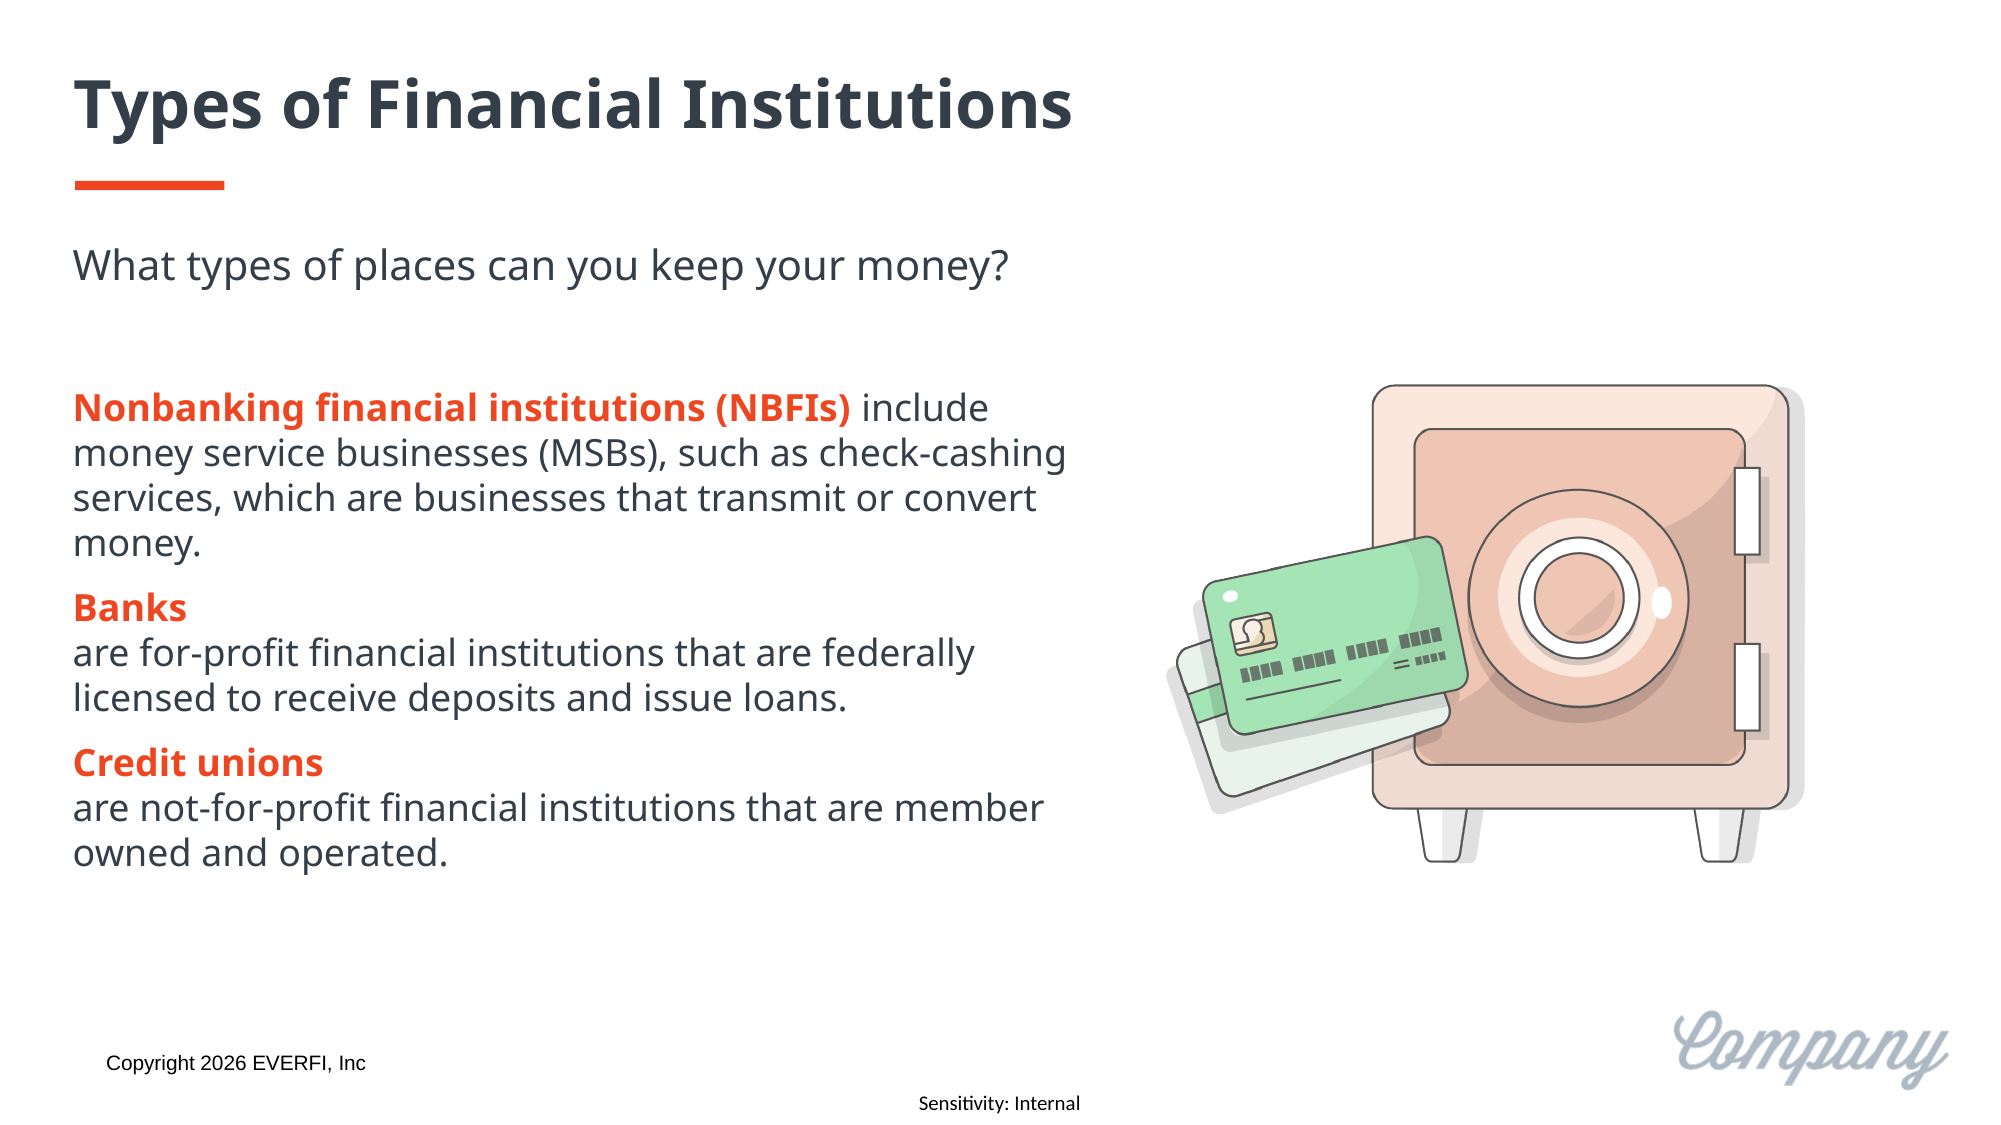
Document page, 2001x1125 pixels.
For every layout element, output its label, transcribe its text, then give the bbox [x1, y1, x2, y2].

picture [1665, 998, 1967, 1096]
text_box What types of places can you keep your money? [57, 231, 1417, 315]
footer Copyright 2026 EVERFI, Inc [91, 1041, 1440, 1125]
text_box Nonbanking financial institutions (NBFIs) include money service businesses (MSBs), such as check-cashing services, which are businesses that transmit or convert money. Banks are for-profit financial institutions that are federally licensed to receive deposits and issue loans. Credit unions are not-for-profit financial institutions that are member owned and operated. [57, 376, 1115, 891]
title Types of Financial Institutions [58, 63, 1950, 267]
picture [1121, 376, 1849, 871]
